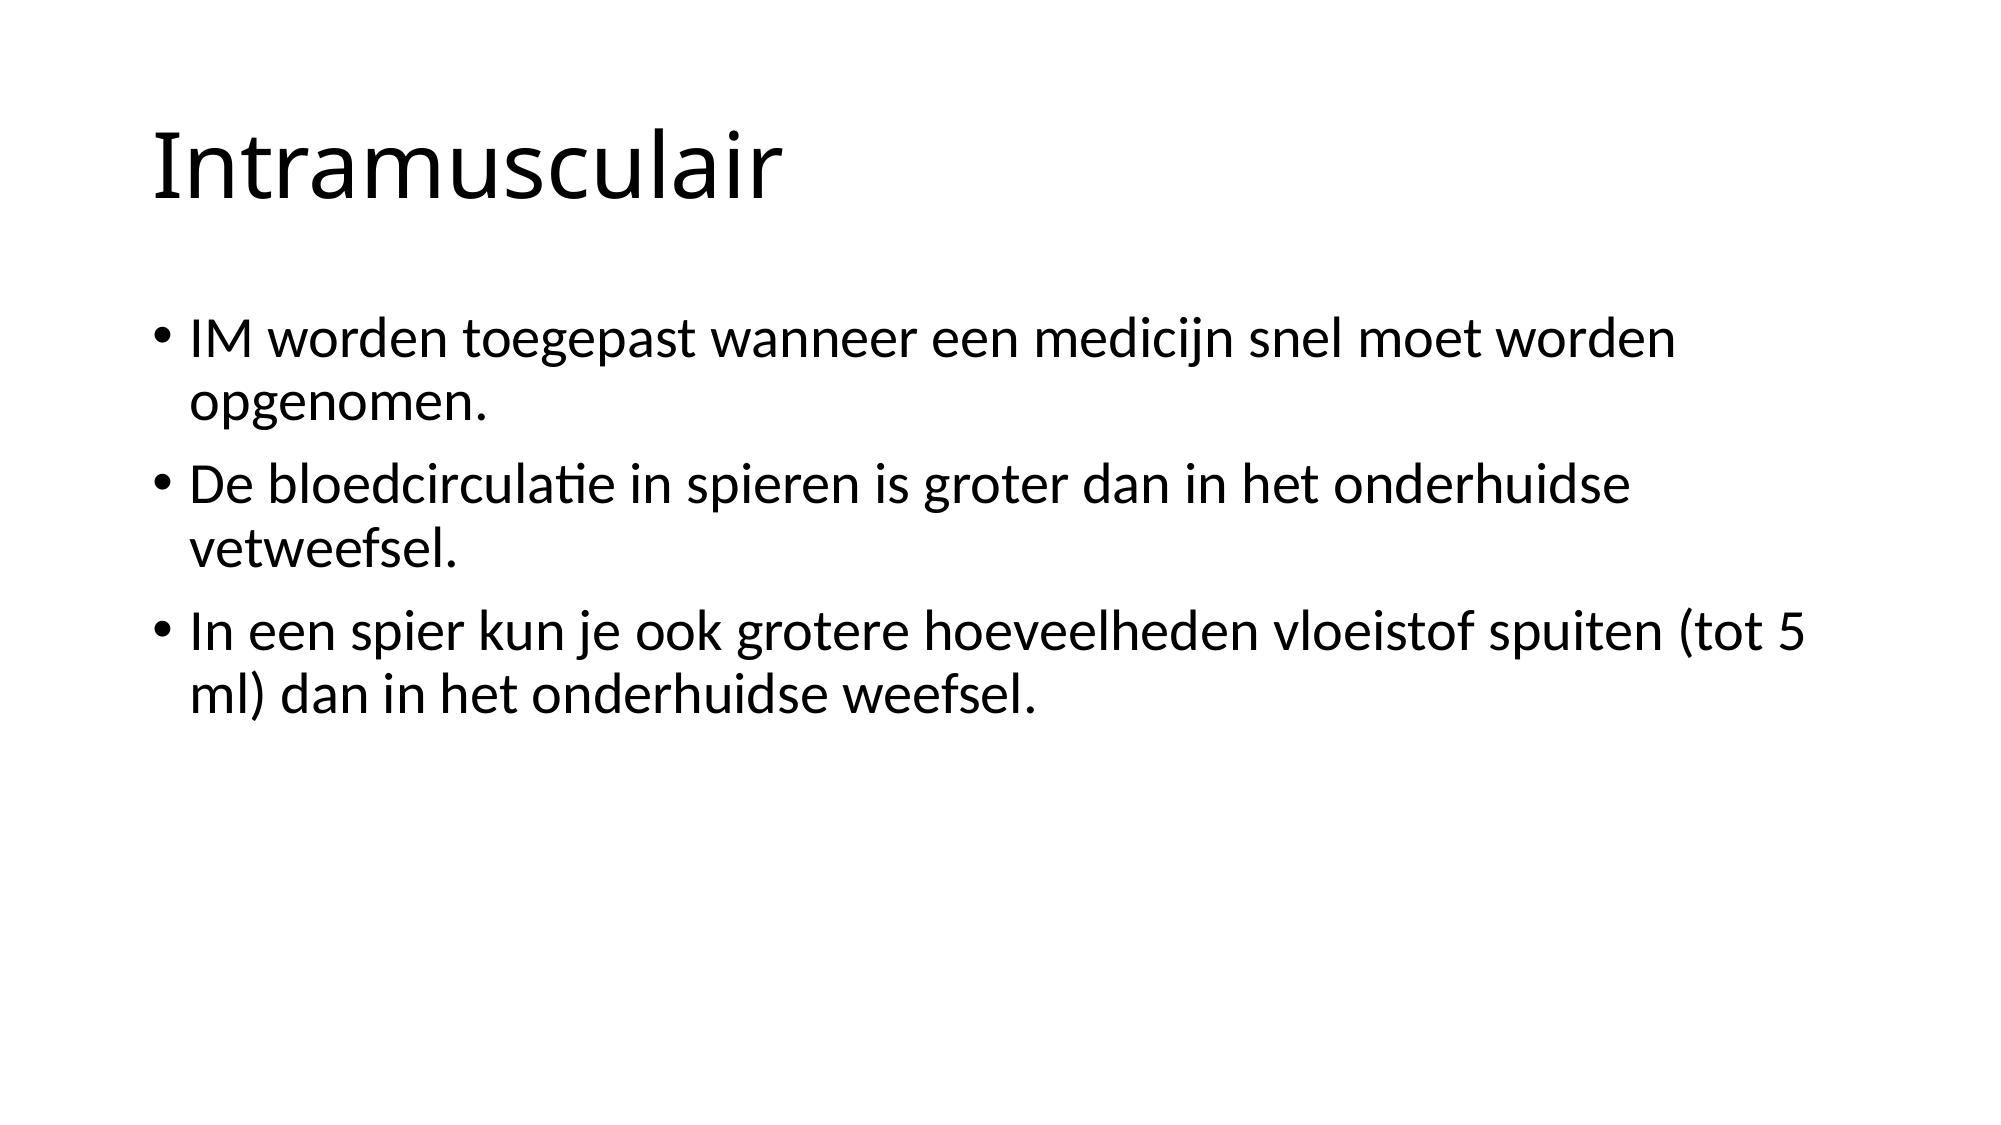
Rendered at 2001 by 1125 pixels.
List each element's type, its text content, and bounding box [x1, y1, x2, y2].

list IM worden toegepast wanneer een medicijn snel moet worden opgenomen. De bloedcirculatie in spieren is groter dan in het onderhuidse vetweefsel. In een spier kun je ook grotere hoeveelheden vloeistof spuiten (tot 5 ml) dan in het onderhuidse weefsel. [137, 299, 1863, 1014]
title Intramusculair [137, 59, 1863, 278]
